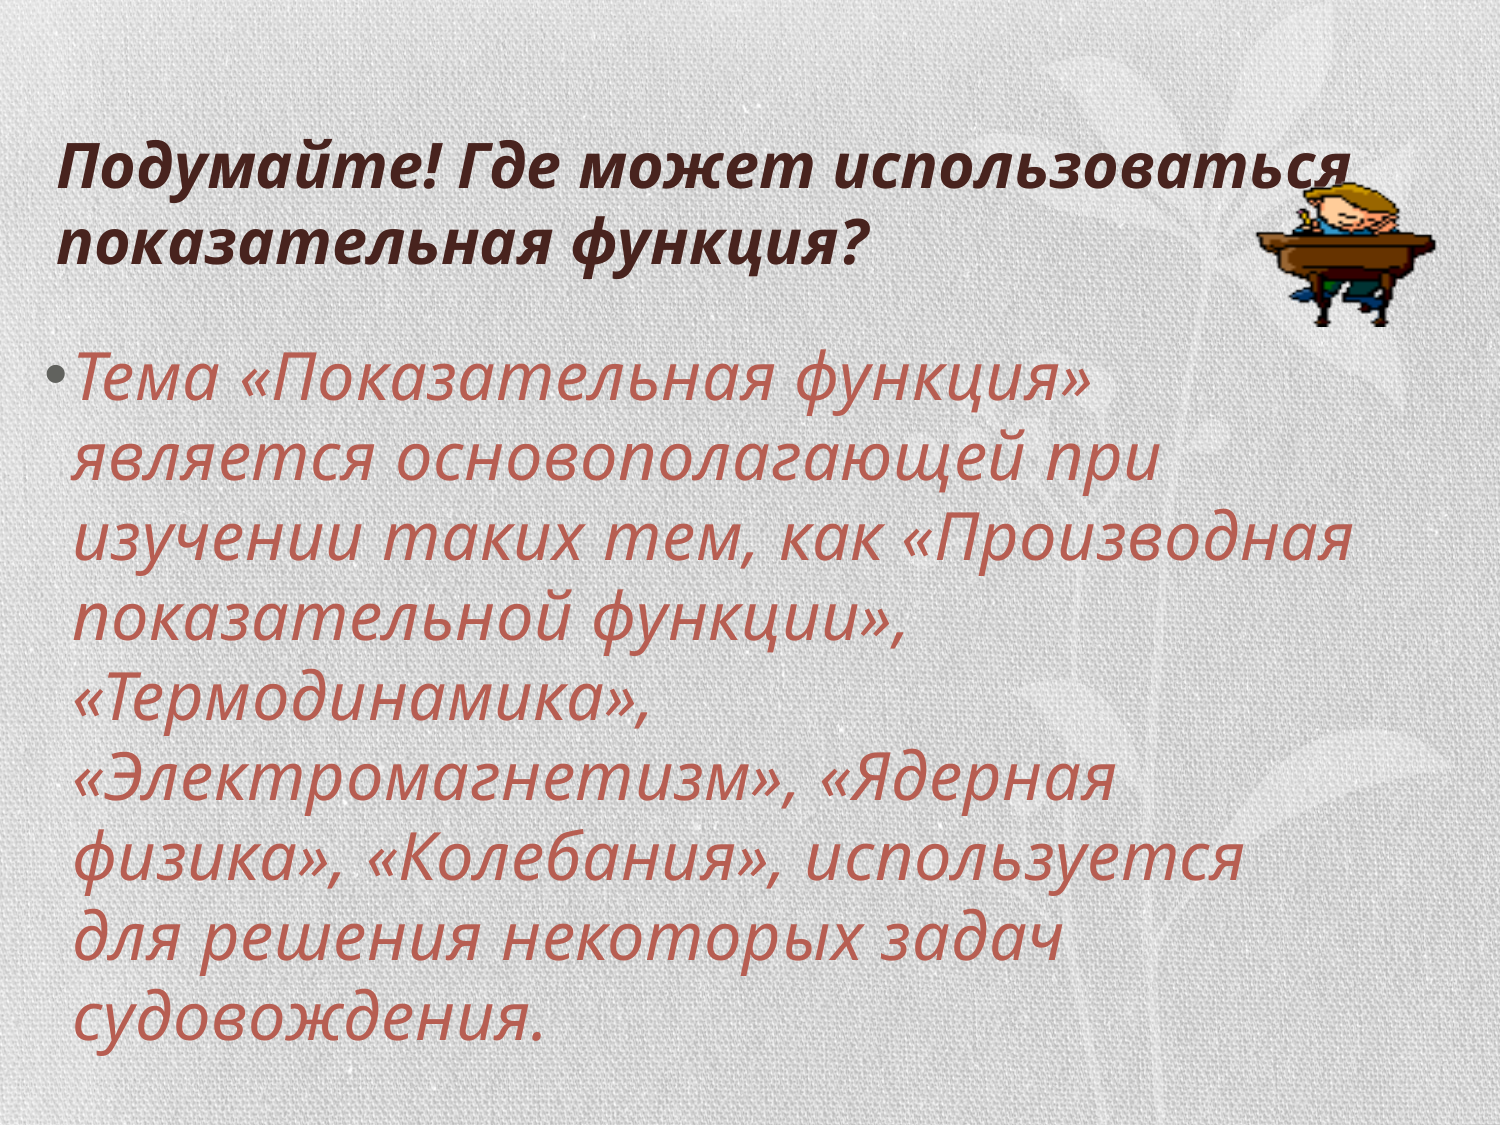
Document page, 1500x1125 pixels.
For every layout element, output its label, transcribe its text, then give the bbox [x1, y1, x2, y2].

list Тема «Показательная функция» является основополагающей при изучении таких тем, как «Производная показательной функции», «Термодинамика», «Электромагнетизм», «Ядерная физика», «Колебания», используется для решения некоторых задач судовождения. [29, 326, 1380, 1069]
title Подумайте! Где может использоваться показательная функция? [41, 96, 1244, 285]
picture [1245, 54, 1470, 327]
